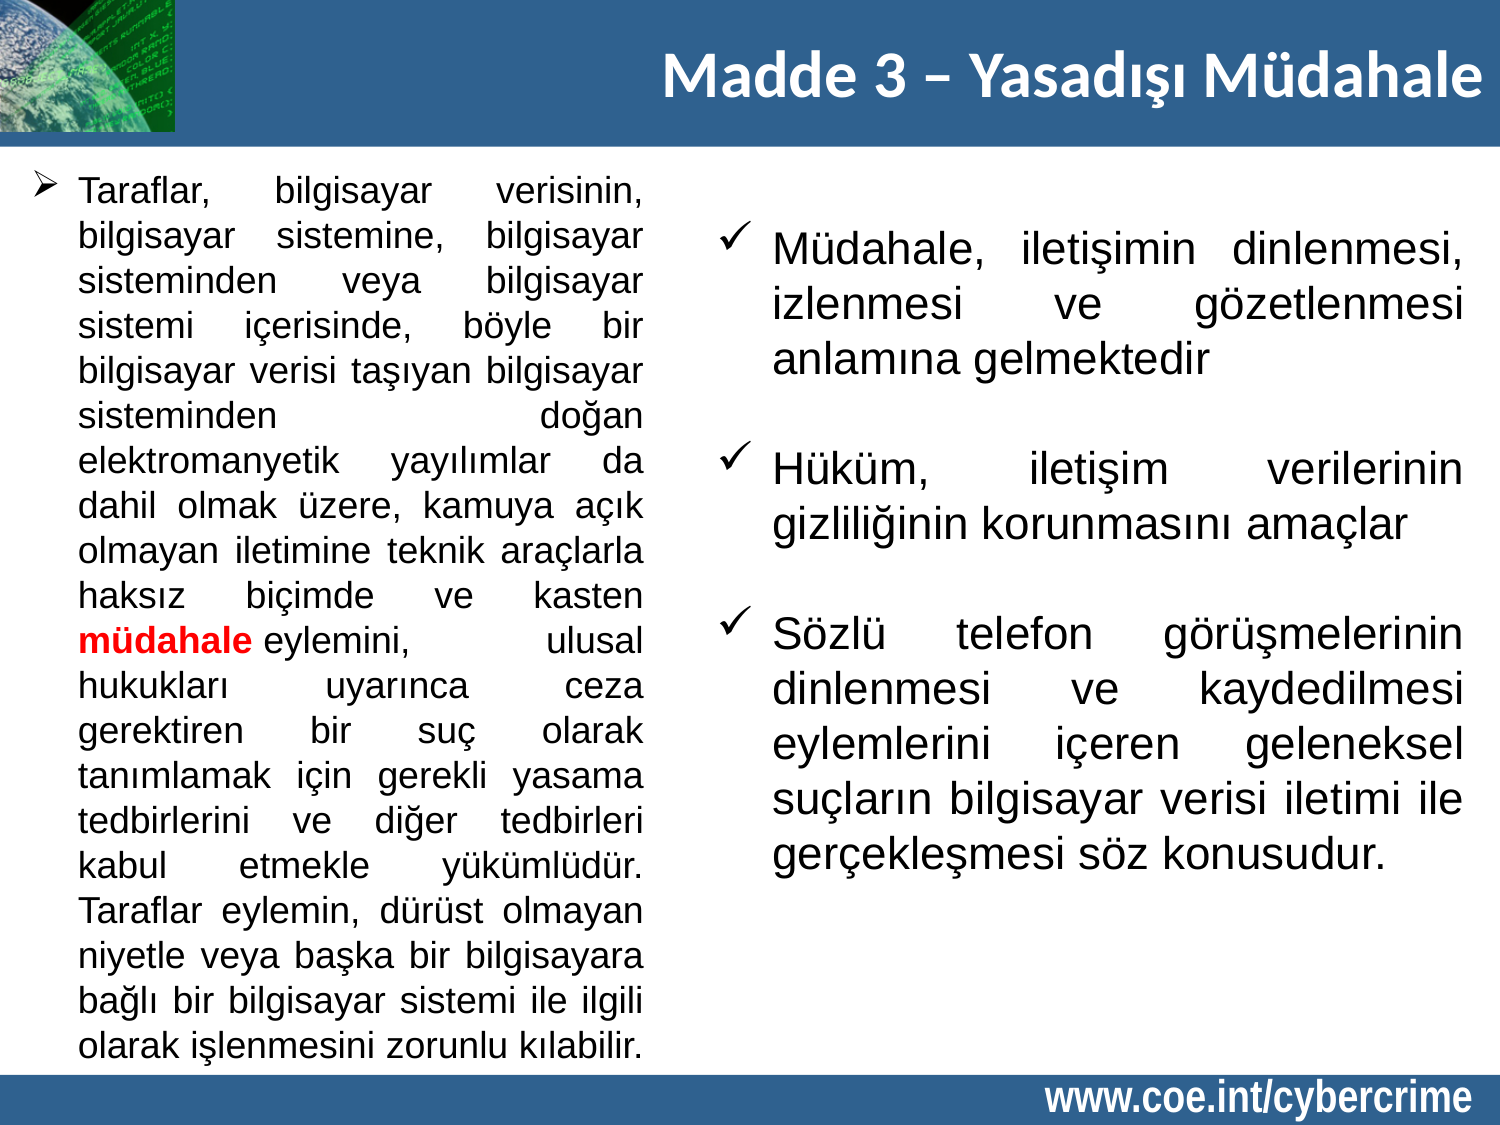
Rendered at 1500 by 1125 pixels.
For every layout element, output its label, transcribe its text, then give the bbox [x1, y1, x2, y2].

picture [0, 0, 175, 132]
text_box [0, 1073, 1030, 1125]
text_box Madde 3 – Yasadışı Müdahale [0, 0, 1500, 149]
text_box Müdahale, iletişimin dinlenmesi, izlenmesi ve gözetlenmesi anlamına gelmektedir Hüküm, iletişim verilerinin gizliliğinin korunmasını amaçlar Sözlü telefon görüşmelerinin dinlenmesi ve kaydedilmesi eylemlerini içeren geleneksel suçların bilgisayar verisi iletimi ile gerçekleşmesi söz konusudur. [701, 211, 1480, 886]
text_box Taraflar, bilgisayar verisinin, bilgisayar sistemine, bilgisayar sisteminden veya bilgisayar sistemi içerisinde, böyle bir bilgisayar verisi taşıyan bilgisayar sisteminden doğan elektromanyetik yayılımlar da dahil olmak üzere, kamuya açık olmayan iletimine teknik araçlarla haksız biçimde ve kasten müdahale eylemini, ulusal hukukları uyarınca ceza gerektiren bir suç olarak tanımlamak için gerekli yasama tedbirlerini ve diğer tedbirleri kabul etmekle yükümlüdür. Taraflar eylemin, dürüst olmayan niyetle veya başka bir bilgisayara bağlı bir bilgisayar sistemi ile ilgili olarak işlenmesini zorunlu kılabilir. [16, 158, 659, 1074]
text_box www.coe.int/cybercrime [1030, 1059, 1500, 1125]
